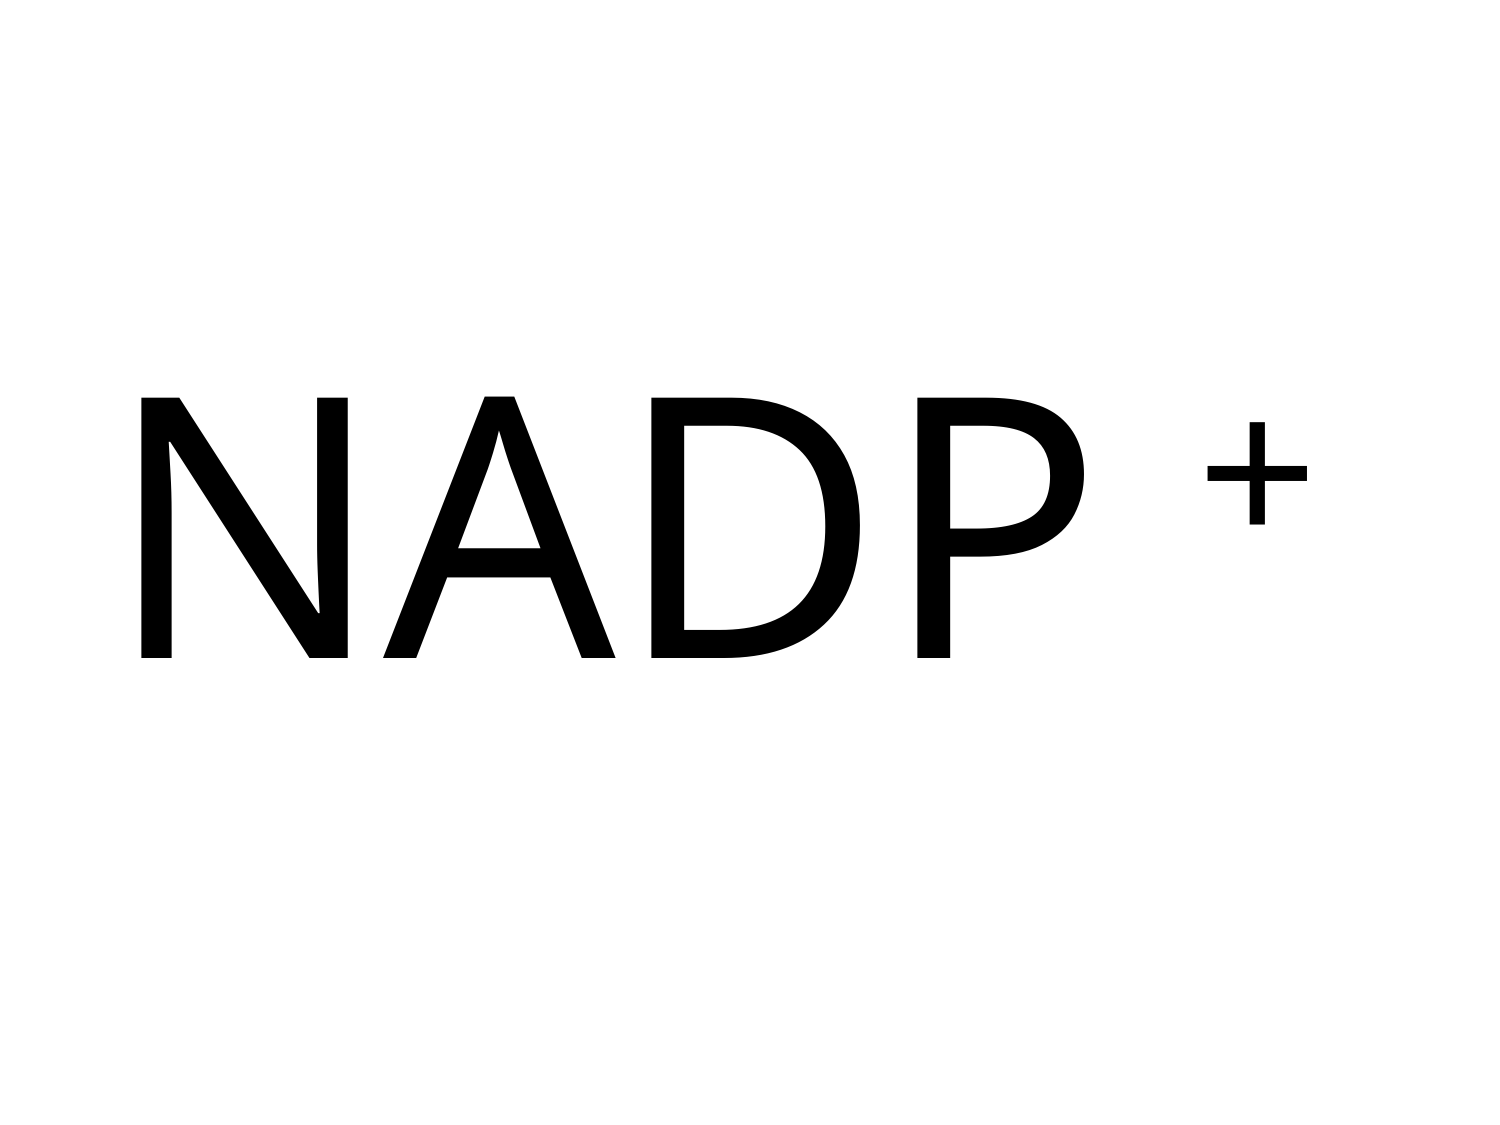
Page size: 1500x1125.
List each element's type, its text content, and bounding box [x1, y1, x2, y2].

title NADP + [0, 324, 1426, 701]
